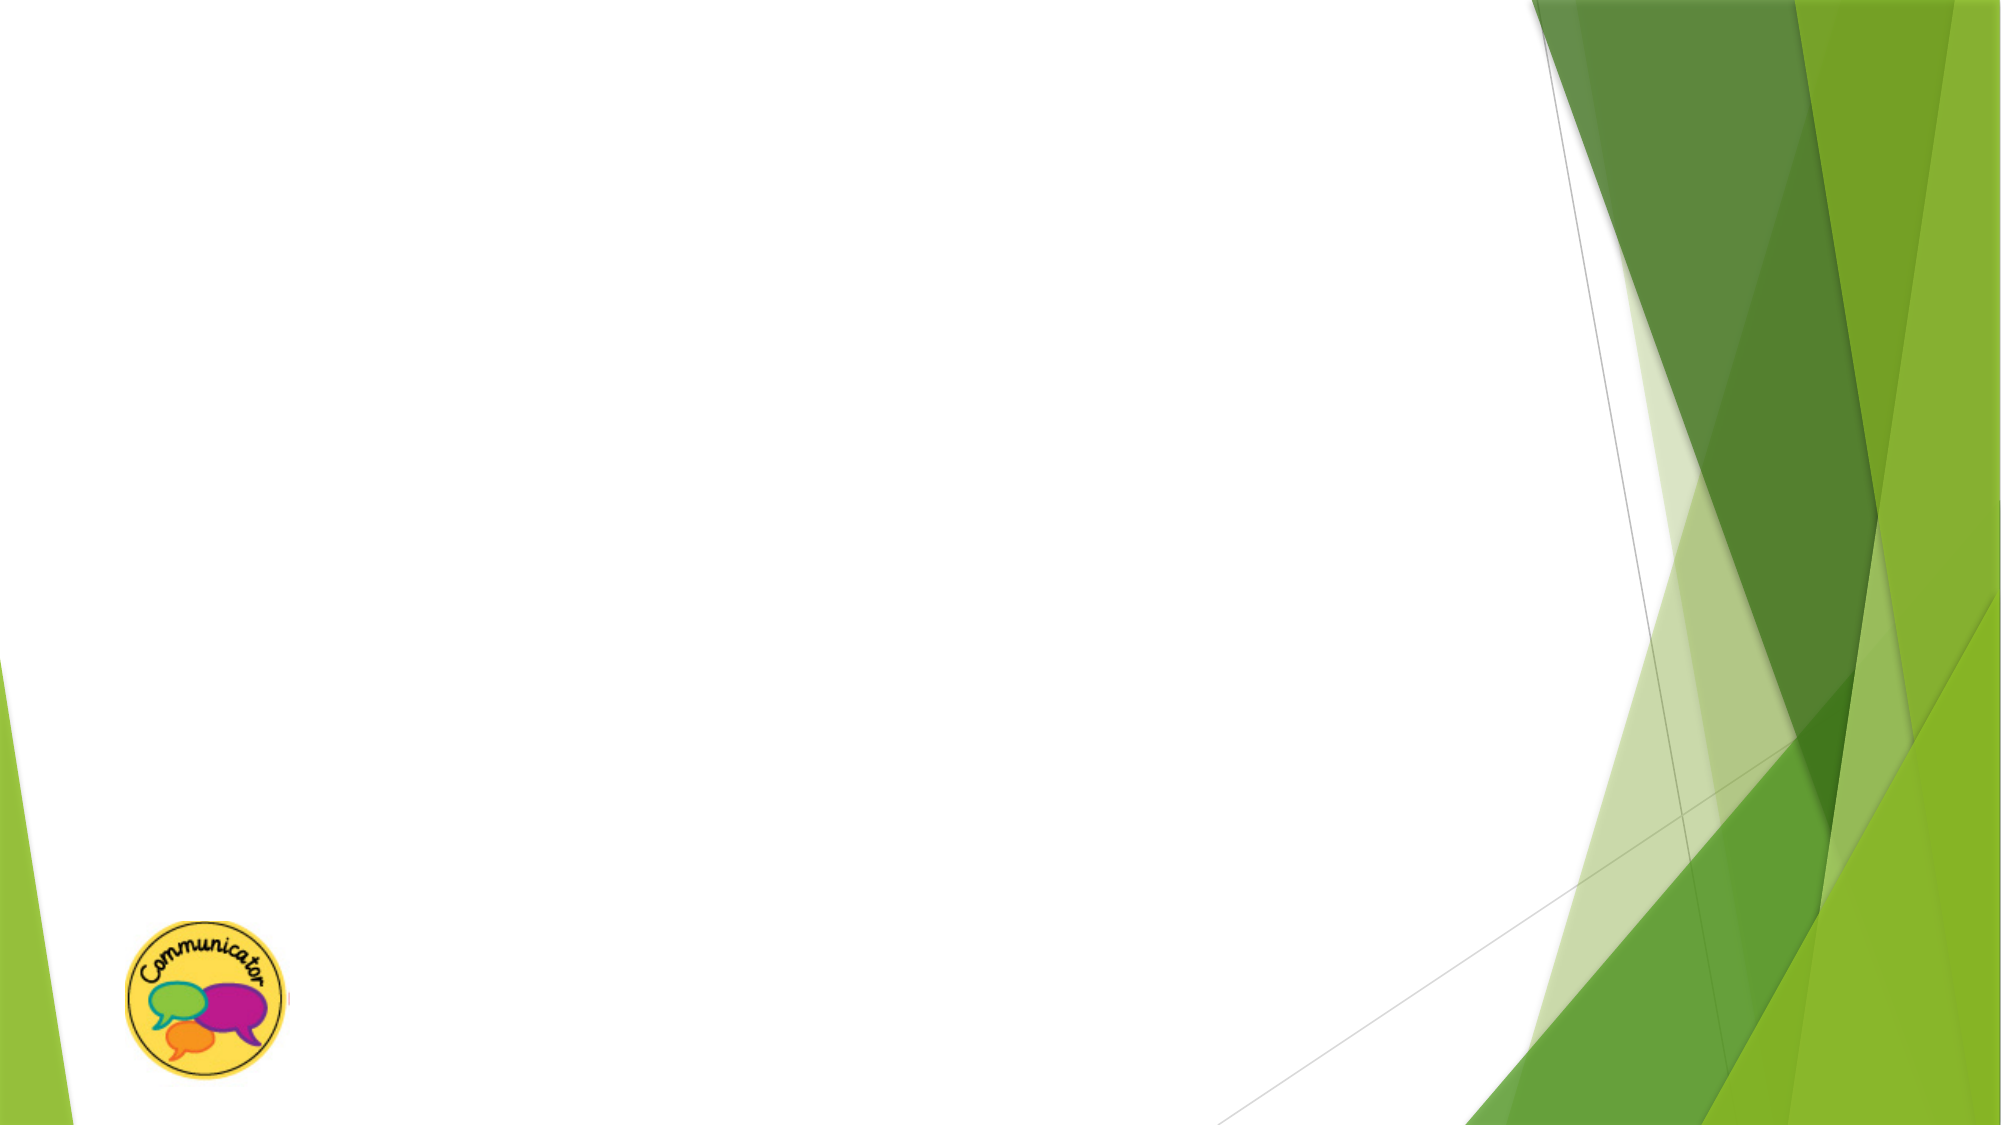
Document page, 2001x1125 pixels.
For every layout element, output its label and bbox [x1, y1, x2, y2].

picture [125, 920, 291, 1088]
